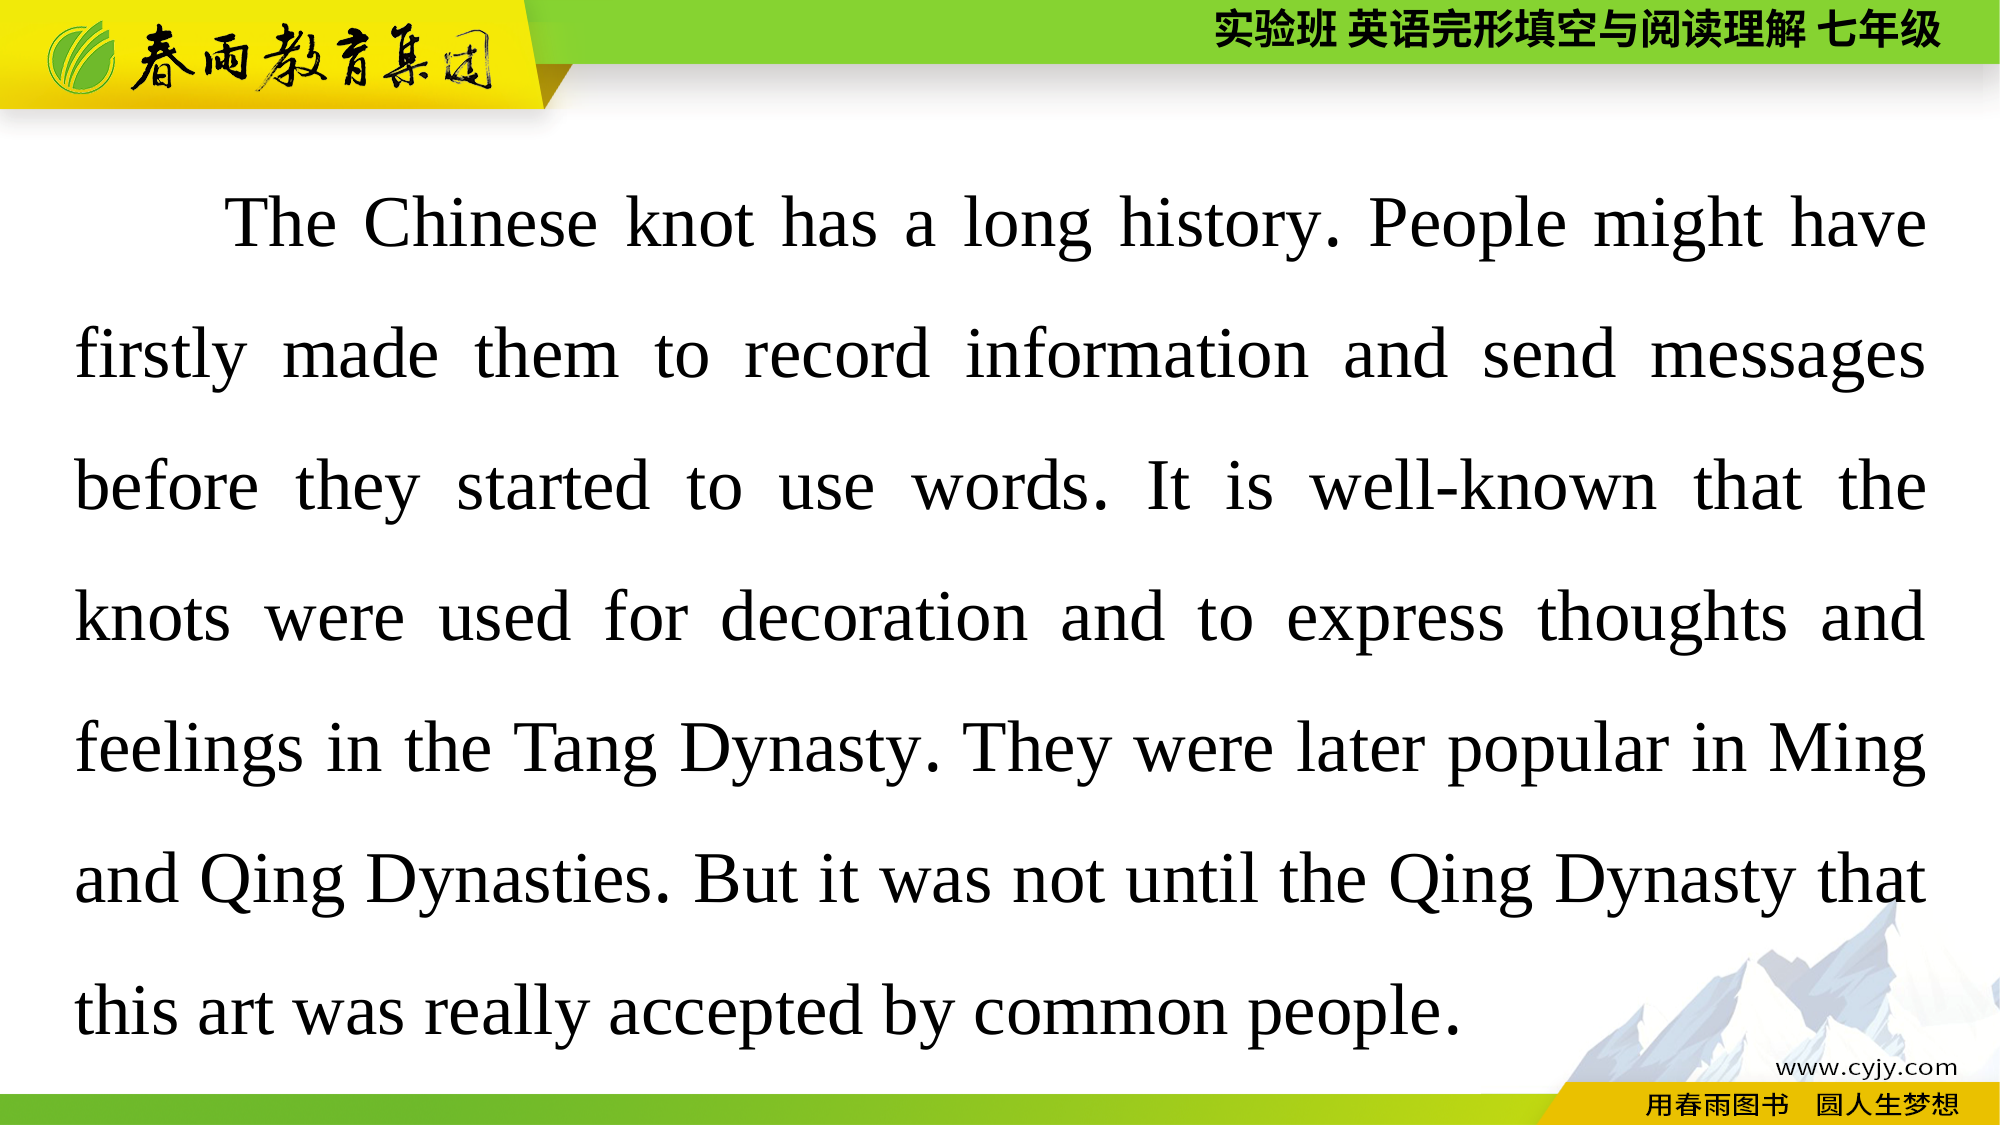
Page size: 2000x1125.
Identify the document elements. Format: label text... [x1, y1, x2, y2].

picture [0, 0, 2000, 1125]
list The Chinese knot has a long history. People might have firstly made them to record information and send messages before they started to use words. It is well-known that the knots were used for decoration and to express thoughts and feelings in the Tang Dynasty. They were later popular in Ming and Qing Dynasties. But it was not until the Qing Dynasty that this art was really accepted by common people. [59, 122, 1944, 1035]
